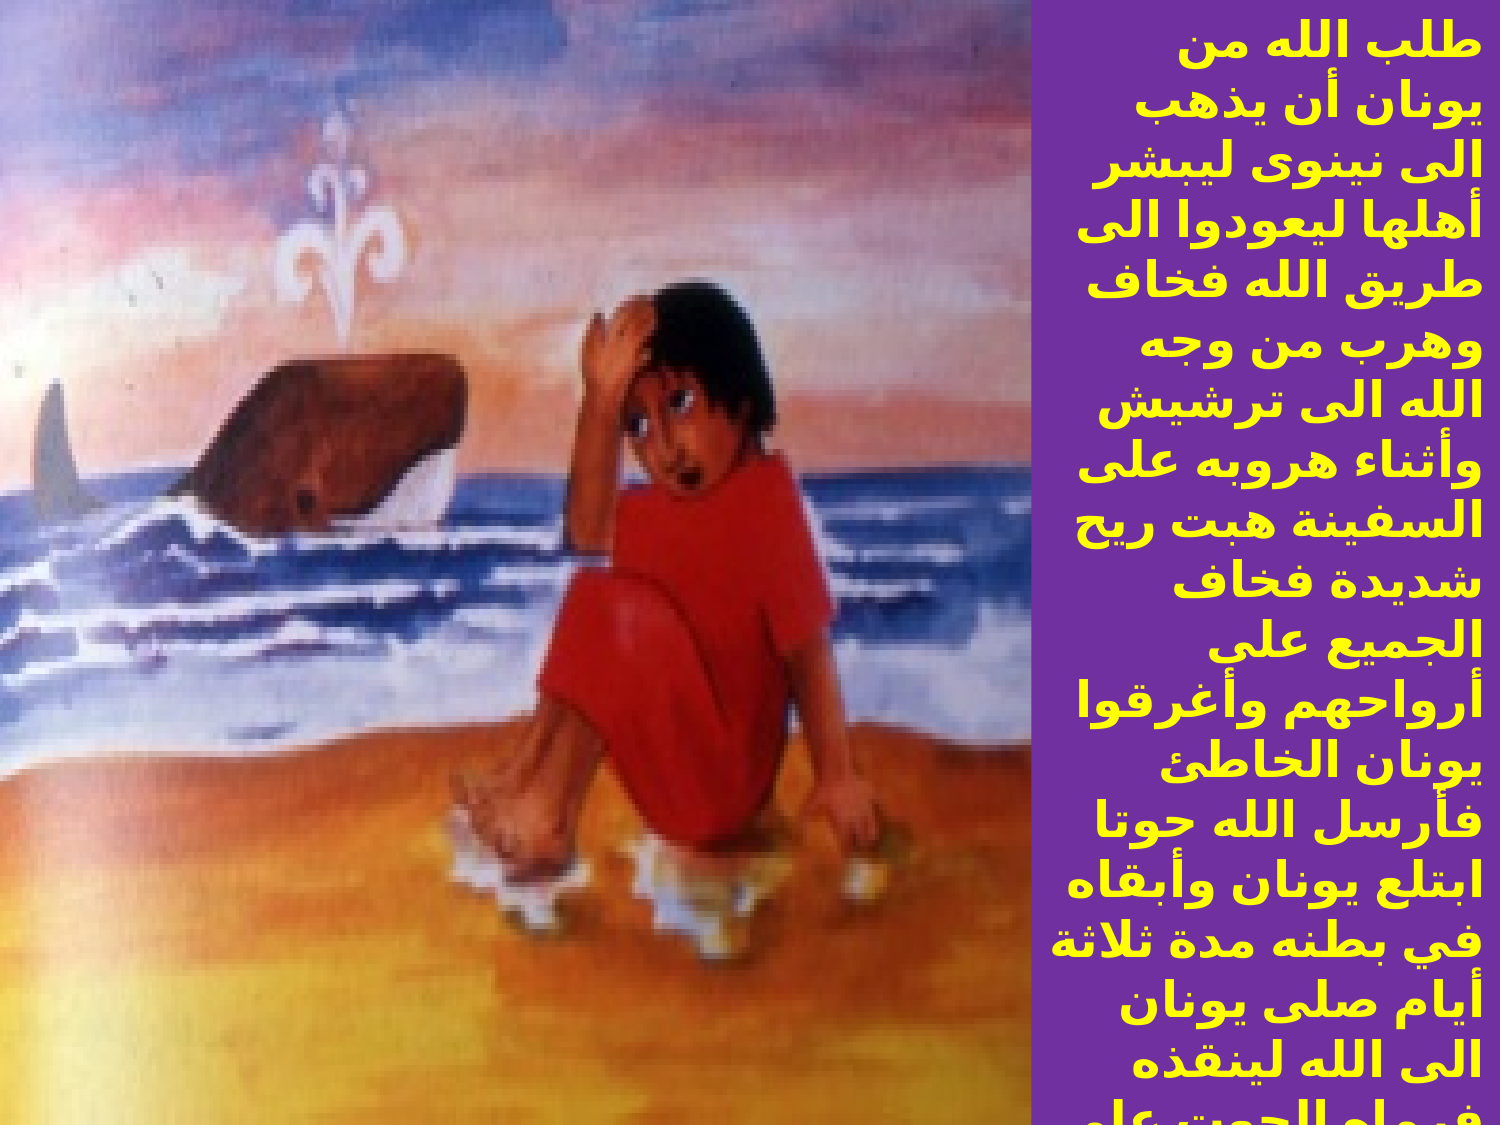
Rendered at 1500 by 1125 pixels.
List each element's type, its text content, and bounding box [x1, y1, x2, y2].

picture [0, 0, 1032, 1125]
text_box طلب الله من يونان أن يذهب الى نينوى ليبشر أهلها ليعودوا الى طريق الله فخاف وهرب من وجه الله الى ترشيش وأثناء هروبه على السفينة هبت ريح شديدة فخاف الجميع على أرواحهم وأغرقوا يونان الخاطئ فأرسل الله حوتا ابتلع يونان وأبقاه في بطنه مدة ثلاثة أيام صلى يونان الى الله لينقذه فرماه الحوت على الشط. قرر يونان الذهاب الى نينوى كونه قد رأى قدرة الله بأم عينه وقد نجح يونان في رد شعب نينوى الى الله عندما سمعوه [1032, 0, 1500, 1125]
